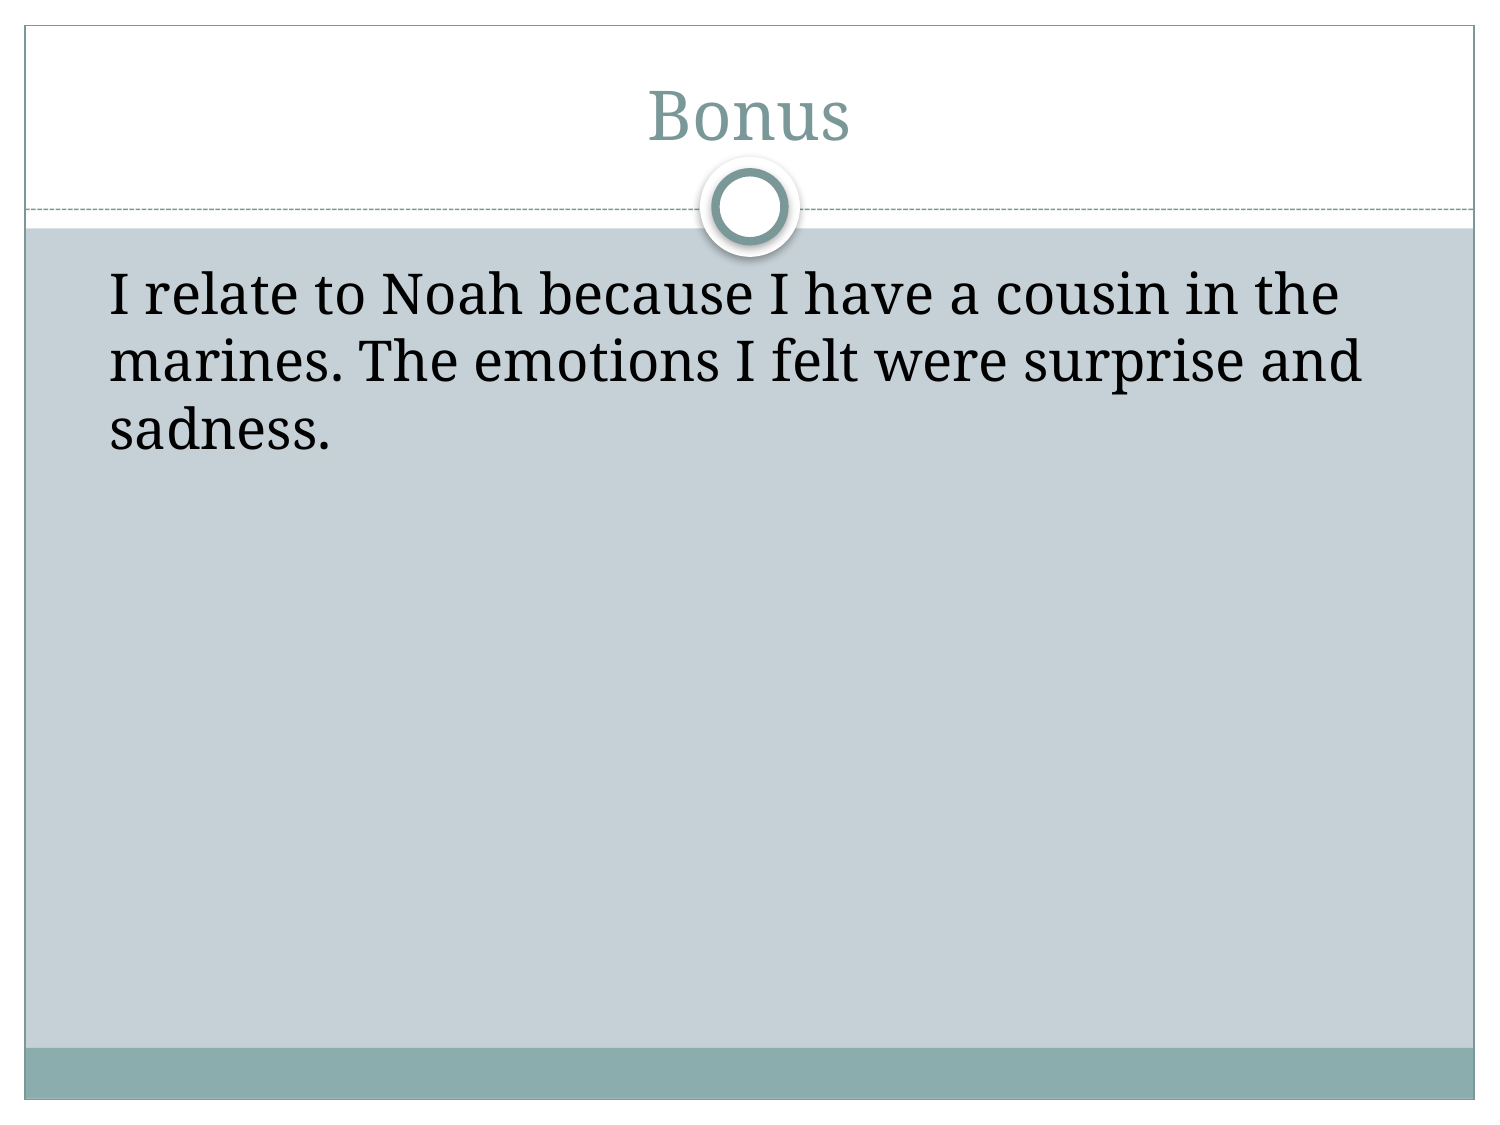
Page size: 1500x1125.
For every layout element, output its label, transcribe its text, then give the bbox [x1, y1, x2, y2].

list I relate to Noah because I have a cousin in the marines. The emotions I felt were surprise and sadness. [49, 250, 1445, 1001]
title Bonus [49, 37, 1450, 162]
